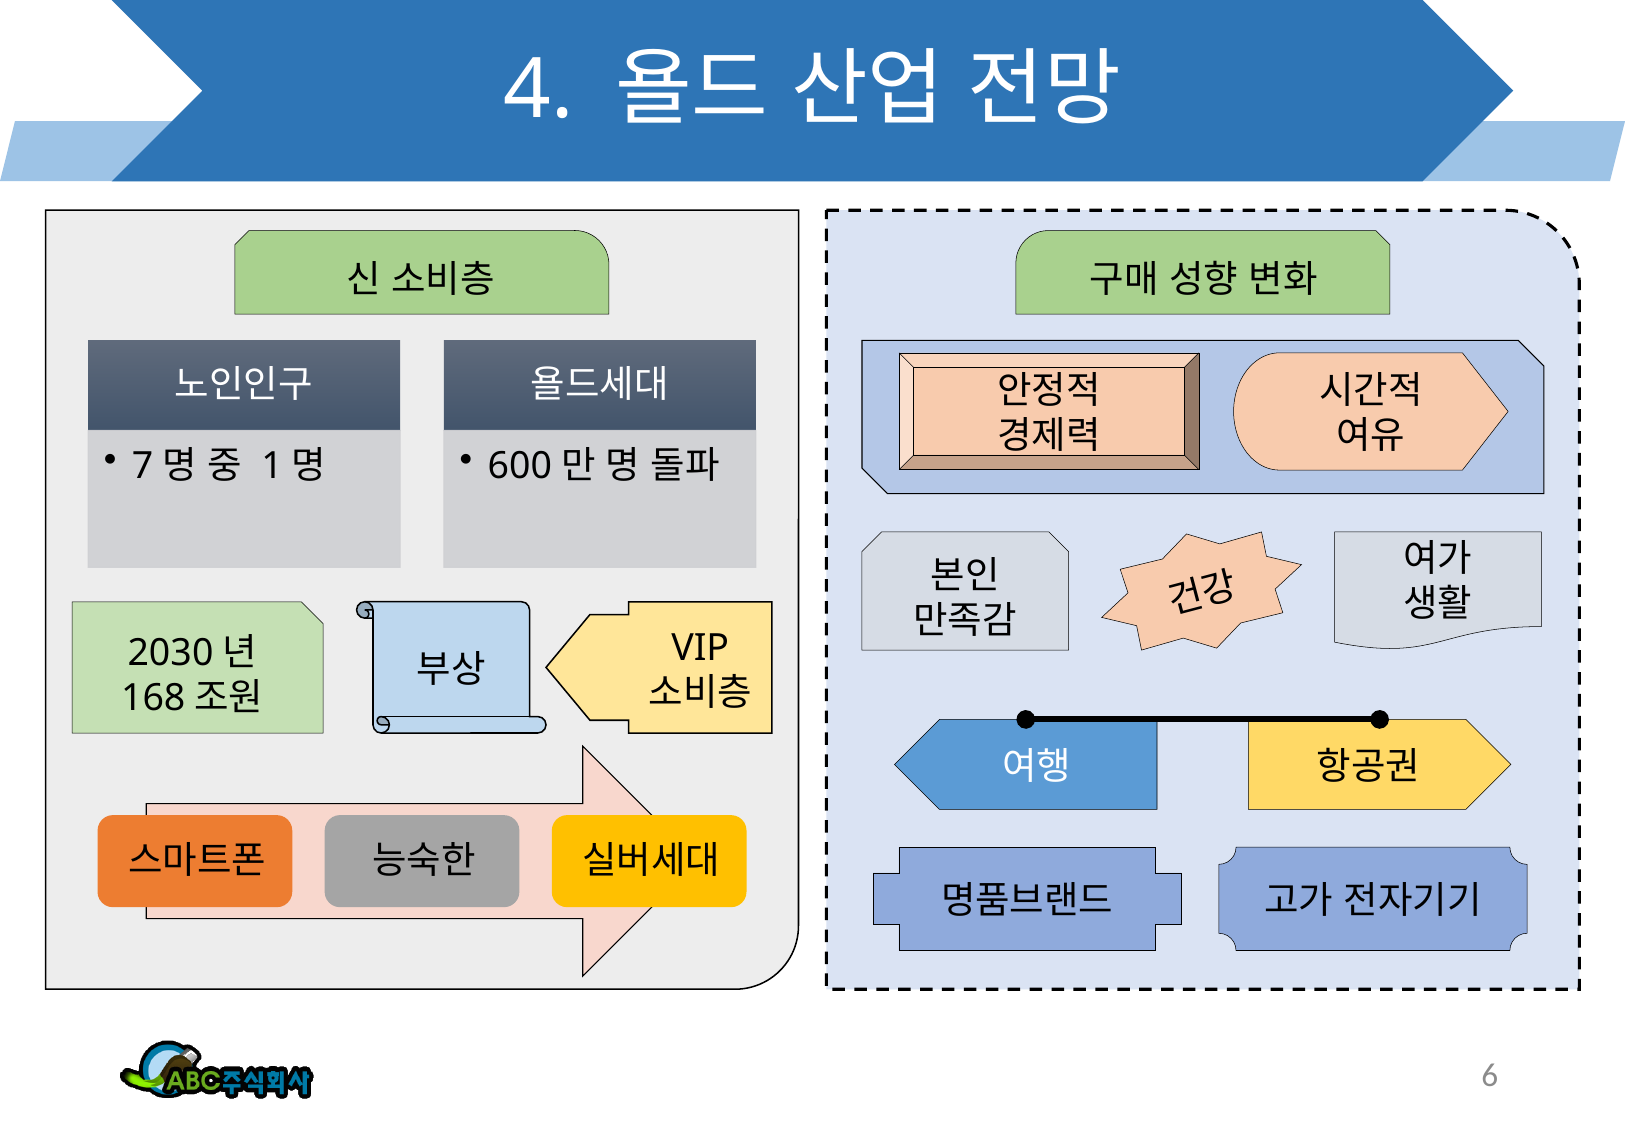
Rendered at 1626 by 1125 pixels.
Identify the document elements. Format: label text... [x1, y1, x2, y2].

text_box 시간적 여유 [1232, 351, 1510, 472]
slide_number 6 [1147, 1042, 1514, 1103]
text_box 항공권 [1247, 718, 1513, 811]
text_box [88, 338, 756, 570]
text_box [72, 601, 772, 734]
text_box [860, 339, 1545, 495]
text_box 건강 [1099, 530, 1304, 652]
text_box 명품브랜드 [872, 846, 1182, 952]
text_box 구매 성향 변화 [1014, 229, 1391, 316]
text_box 안정적 경제력 [898, 352, 1200, 471]
text_box 여행 [893, 718, 1159, 811]
text_box 고가 전자기기 [1217, 846, 1529, 952]
text_box 여가 생활 [1333, 530, 1543, 650]
text_box 본인 만족감 [860, 530, 1070, 652]
picture [111, 1034, 319, 1103]
text_box 신 소비층 [233, 229, 611, 316]
title 4. 욜드 산업 전망 [0, 0, 1625, 182]
text_box [44, 209, 800, 991]
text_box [97, 746, 747, 977]
text_box [825, 209, 1581, 991]
